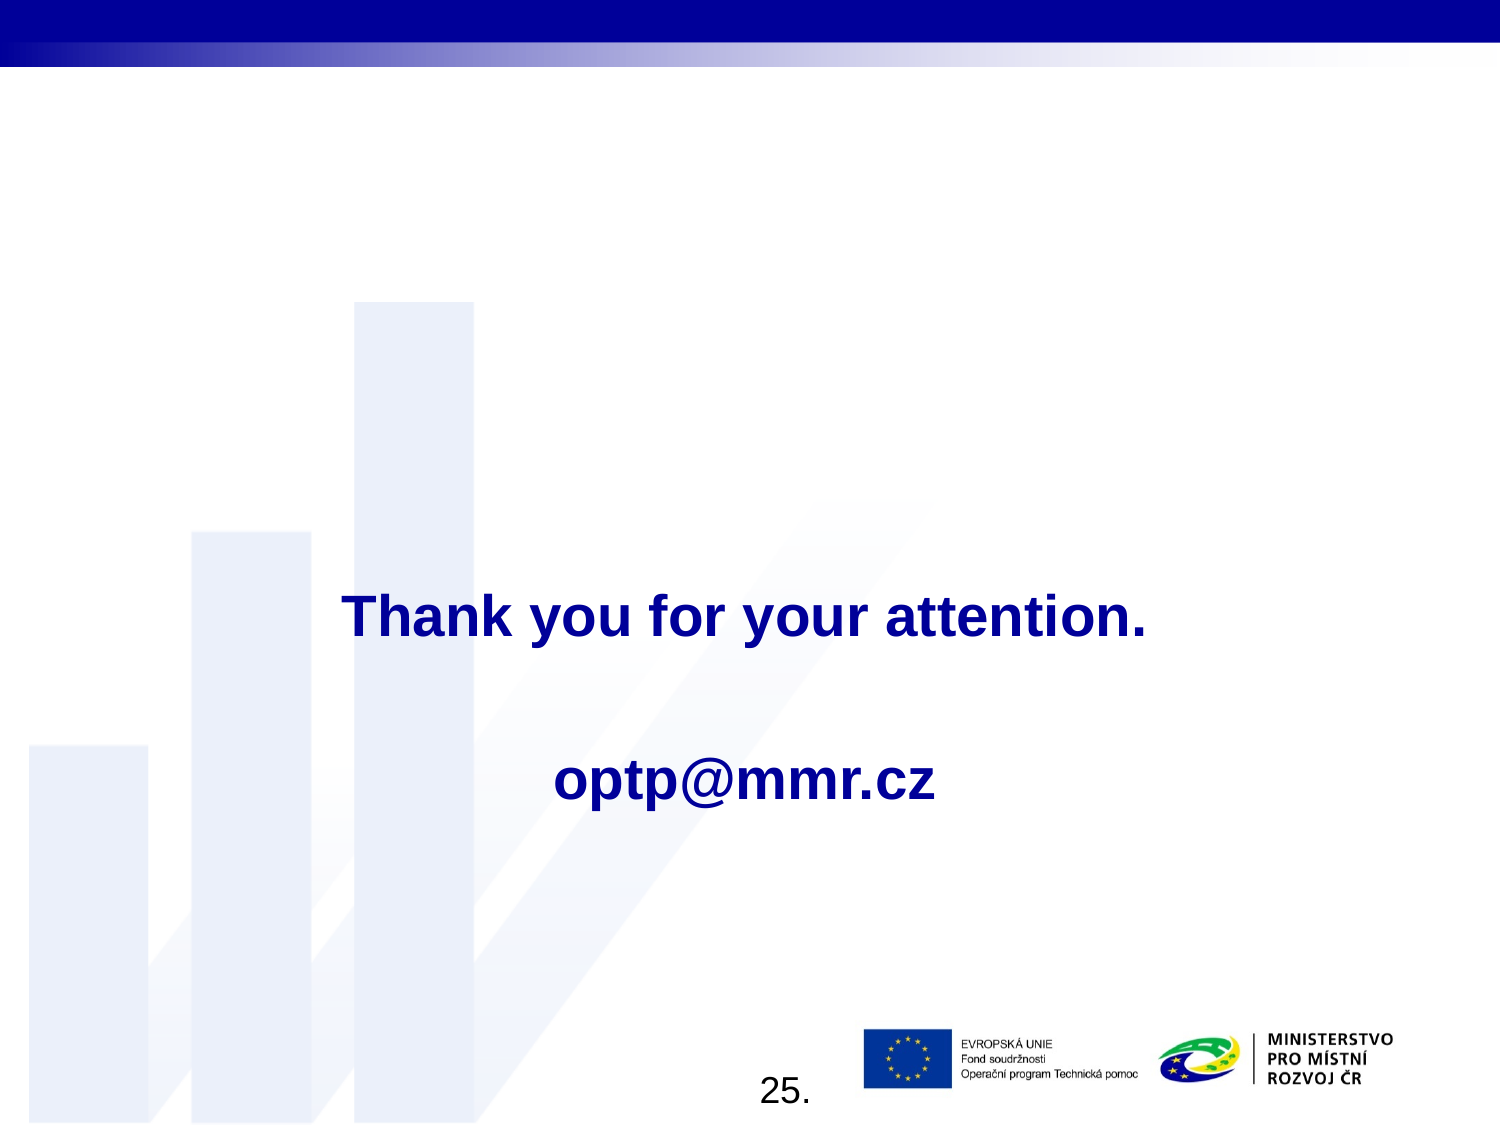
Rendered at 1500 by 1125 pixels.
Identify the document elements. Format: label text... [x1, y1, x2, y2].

list Thank you for your attention. optp@mmr.cz [64, 243, 1425, 1000]
text_box 25. [744, 1059, 828, 1119]
picture [29, 302, 1412, 1125]
